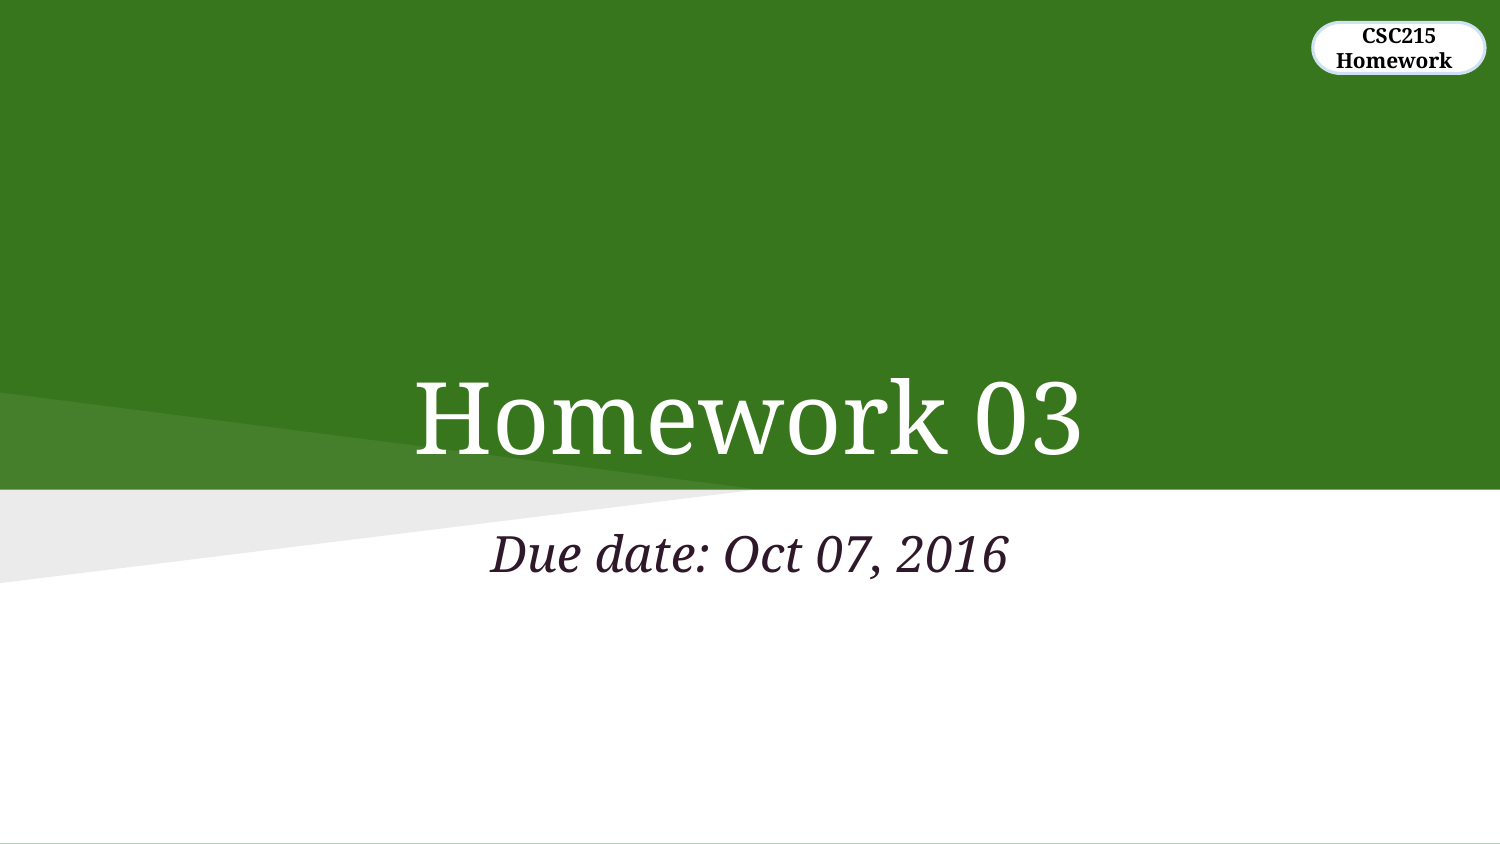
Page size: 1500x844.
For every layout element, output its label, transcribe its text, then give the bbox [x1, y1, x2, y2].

title Homework 03 [112, 286, 1388, 490]
text_box CSC215 Homework [1312, 22, 1486, 74]
subtitle Due date: Oct 07, 2016 [112, 507, 1388, 617]
